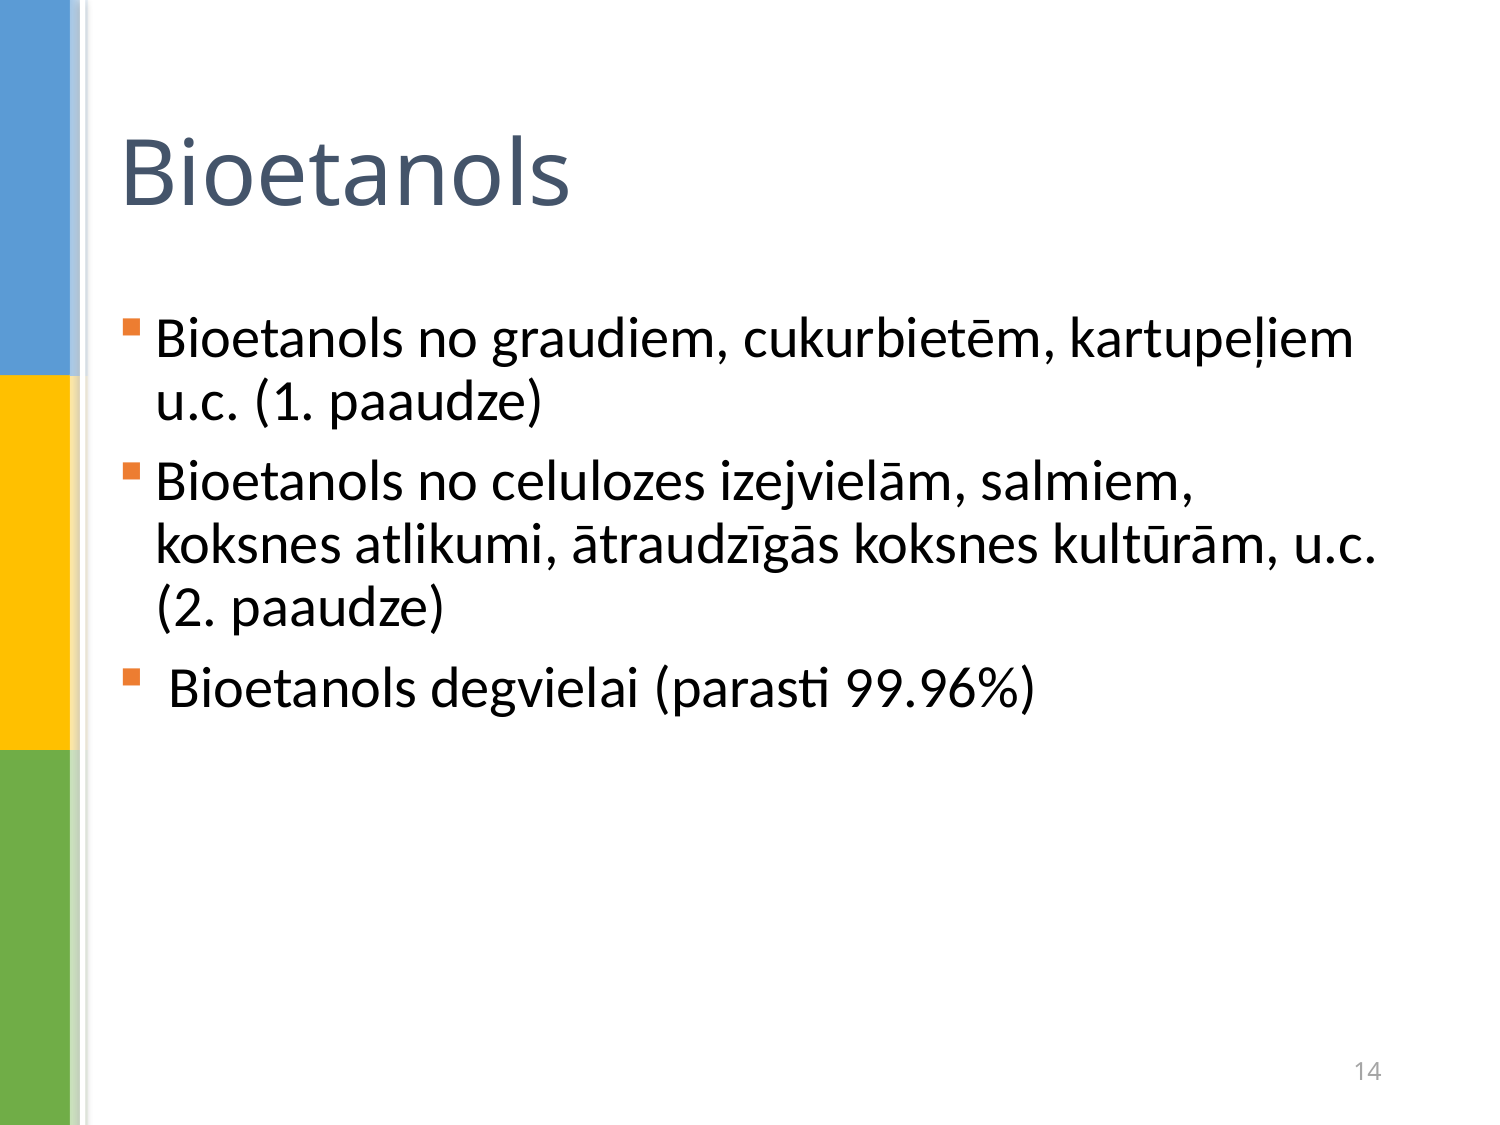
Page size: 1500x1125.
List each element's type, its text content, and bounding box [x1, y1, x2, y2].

title Bioetanols [103, 59, 1397, 278]
slide_number 14 [993, 1042, 1397, 1103]
list Bioetanols no graudiem, cukurbietēm, kartupeļiem u.c. (1. paaudze) Bioetanols no celulozes izejvielām, salmiem, koksnes atlikumi, ātraudzīgās koksnes kultūrām, u.c. (2. paaudze) Bioetanols degvielai (parasti 99.96%) [103, 299, 1397, 1014]
